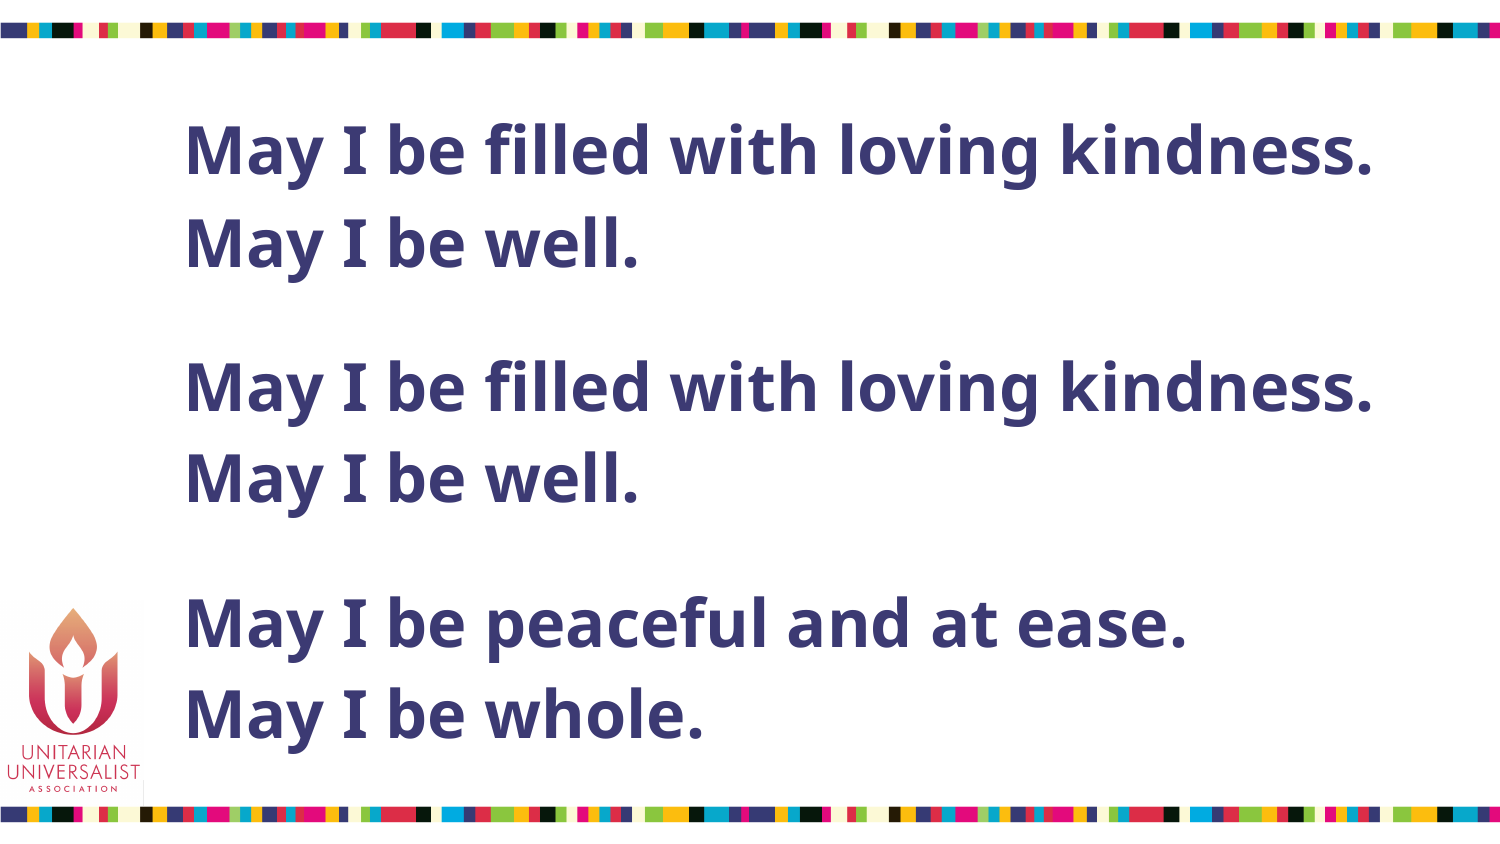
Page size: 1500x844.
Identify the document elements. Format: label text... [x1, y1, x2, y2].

text_box May I be filled with loving kindness. May I be well. May I be filled with loving kindness. May I be well. May I be peaceful and at ease. May I be whole. [168, 81, 1421, 768]
picture [0, 22, 1500, 40]
picture [0, 600, 1500, 824]
